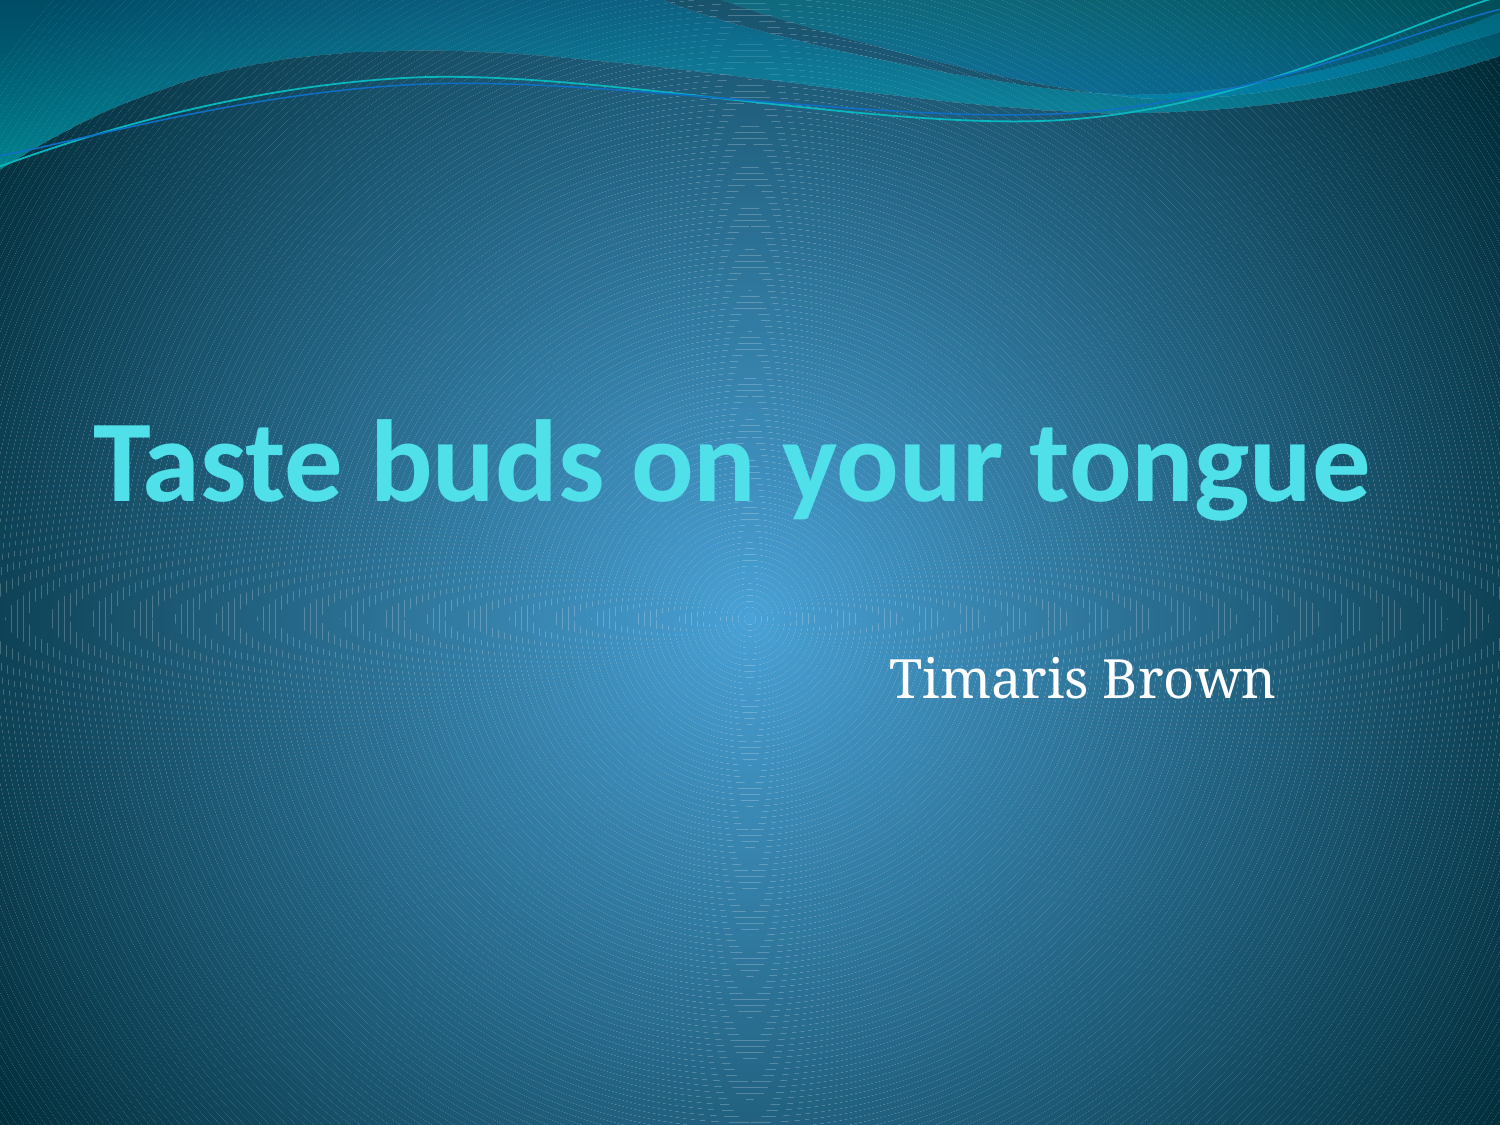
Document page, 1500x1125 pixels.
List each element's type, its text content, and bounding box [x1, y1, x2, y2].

subtitle Timaris Brown [237, 637, 1288, 925]
title Taste buds on your tongue [87, 224, 1376, 525]
